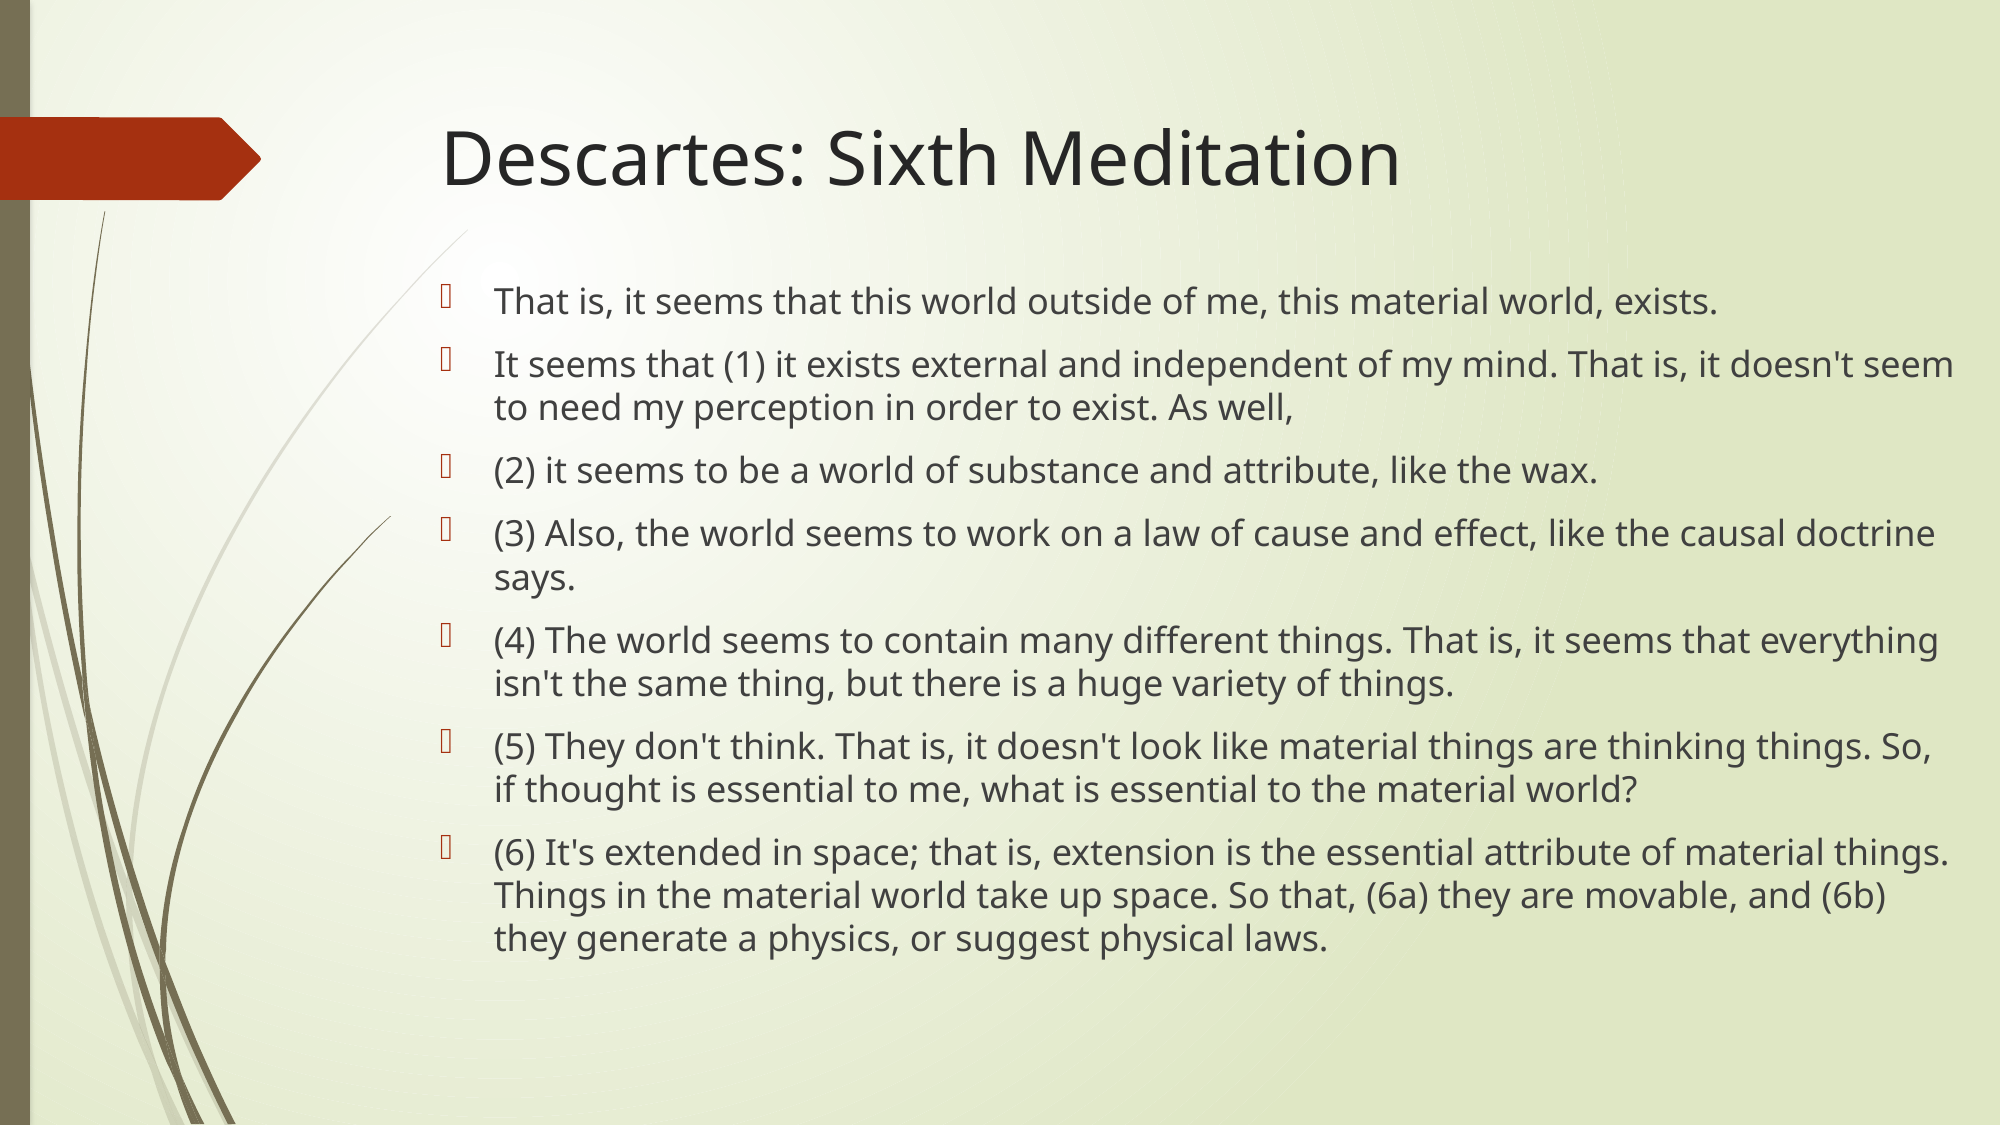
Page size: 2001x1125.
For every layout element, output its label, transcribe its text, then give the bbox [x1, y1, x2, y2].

title Descartes: Sixth Meditation [425, 102, 1888, 271]
list That is, it seems that this world outside of me, this material world, exists. It seems that (1) it exists external and independent of my mind. That is, it doesn't seem to need my perception in order to exist. As well, (2) it seems to be a world of substance and attribute, like the wax. (3) Also, the world seems to work on a law of cause and effect, like the causal doctrine says. (4) The world seems to contain many different things. That is, it seems that everything isn't the same thing, but there is a huge variety of things. (5) They don't think. That is, it doesn't look like material things are thinking things. So, if thought is essential to me, what is essential to the material world? (6) It's extended in space; that is, extension is the essential attribute of material things. Things in the material world take up space. So that, (6a) they are movable, and (6b) they generate a physics, or suggest physical laws. [424, 271, 1979, 970]
